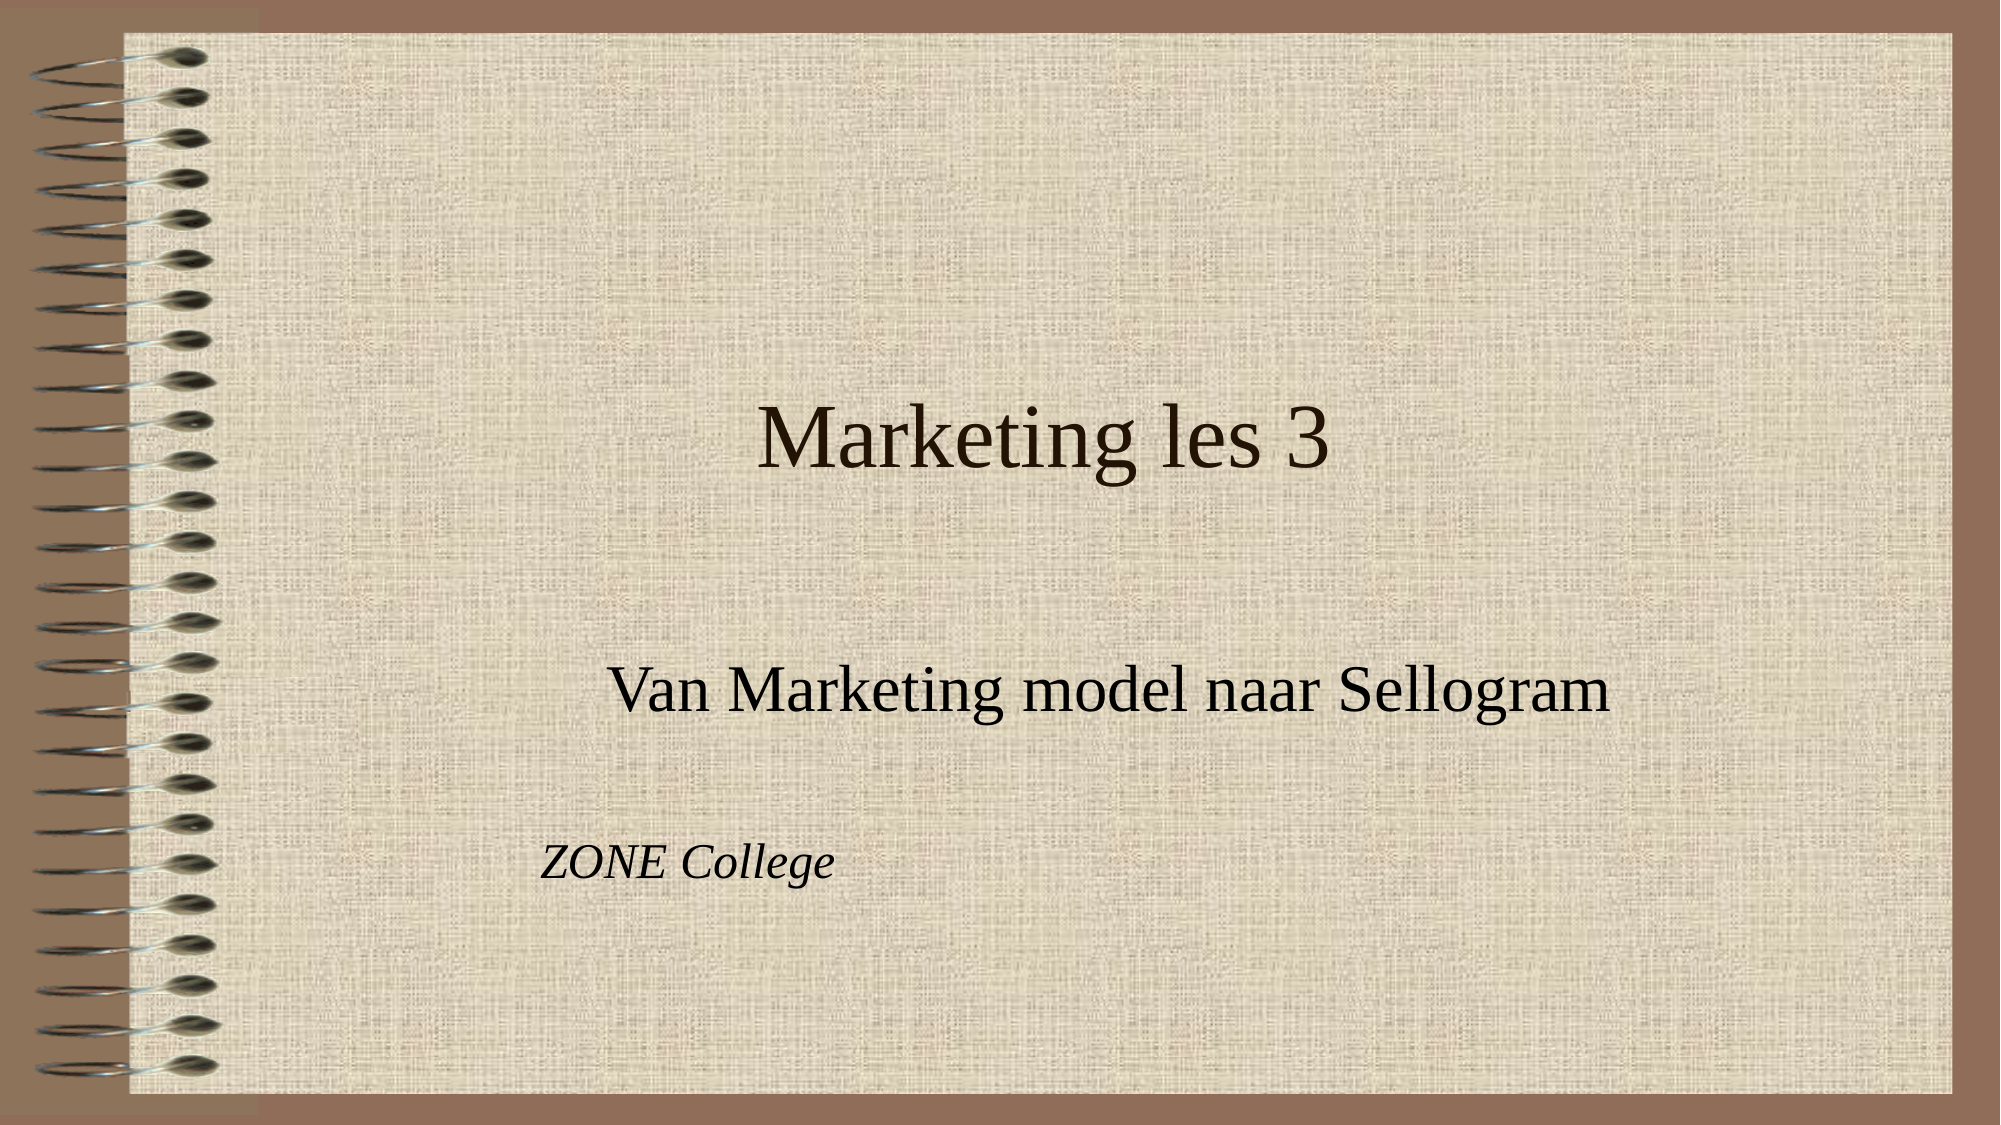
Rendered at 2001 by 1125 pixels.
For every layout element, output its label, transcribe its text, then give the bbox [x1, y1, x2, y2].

picture [0, 8, 1953, 1115]
subtitle Van Marketing model naar Sellogram ZONE College [525, 637, 1696, 929]
title Marketing les 3 [200, 337, 1889, 525]
